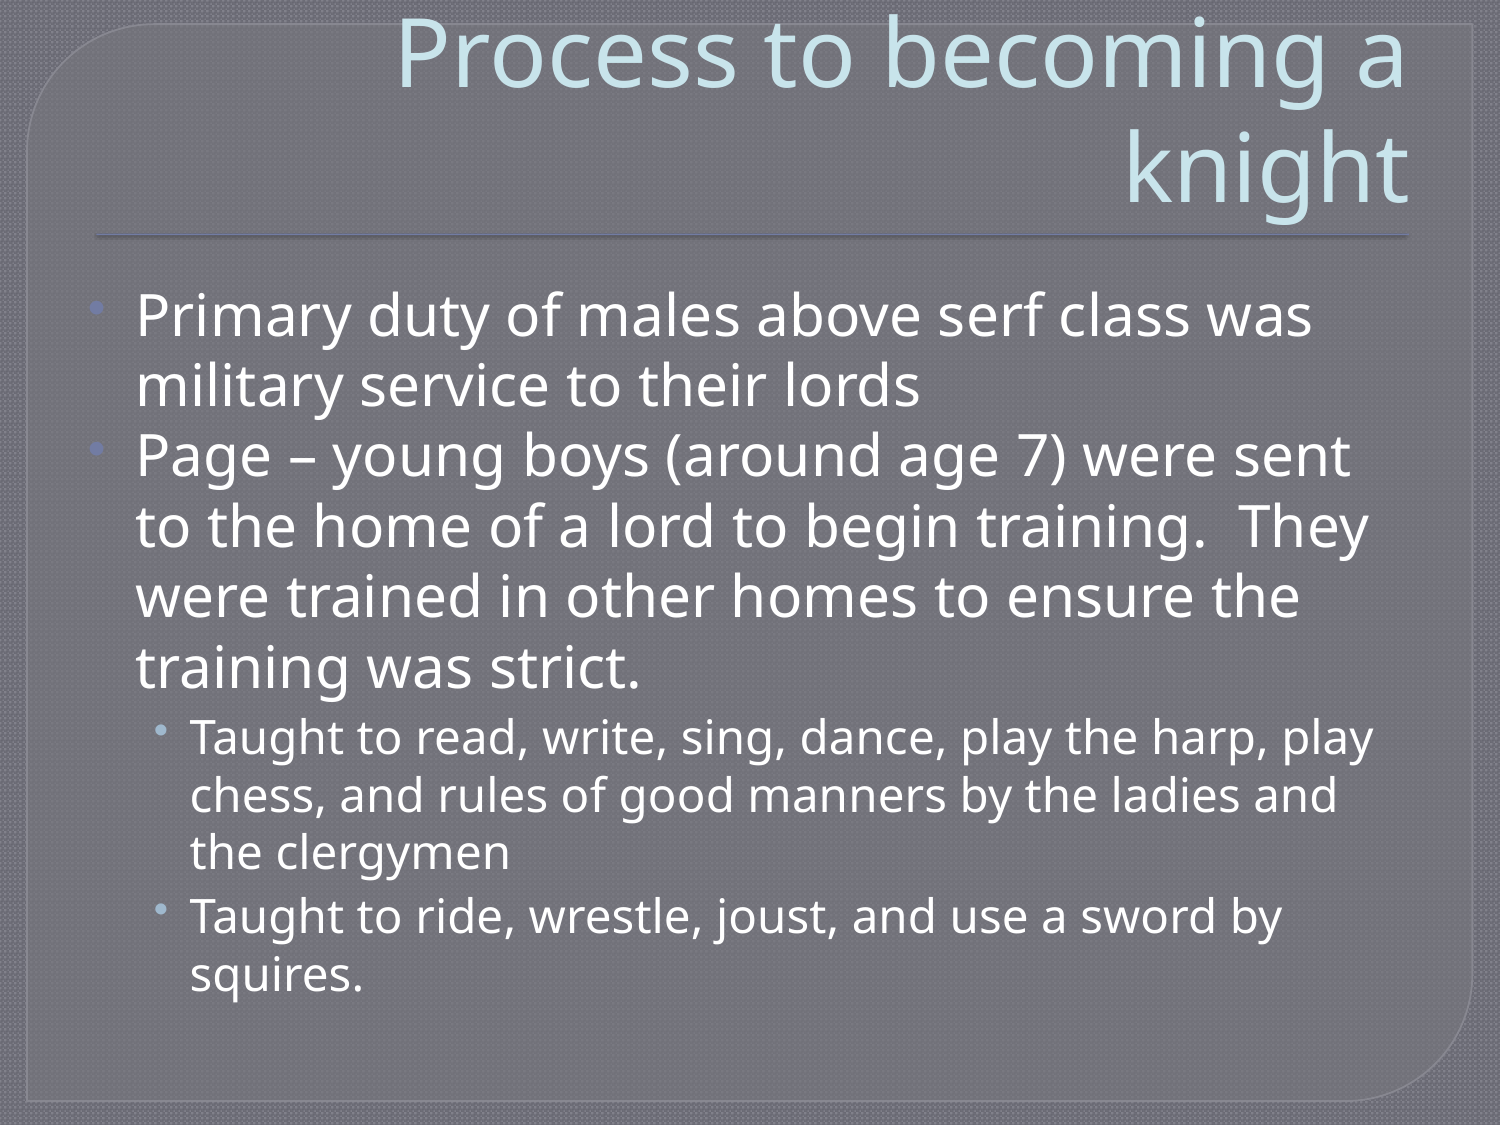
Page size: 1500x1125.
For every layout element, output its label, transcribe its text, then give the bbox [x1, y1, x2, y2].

list Primary duty of males above serf class was military service to their lords Page – young boys (around age 7) were sent to the home of a lord to begin training. They were trained in other homes to ensure the training was strict. Taught to read, write, sing, dance, play the harp, play chess, and rules of good manners by the ladies and the clergymen Taught to ride, wrestle, joust, and use a sword by squires. [75, 270, 1425, 1013]
title Process to becoming a knight [75, 41, 1425, 230]
